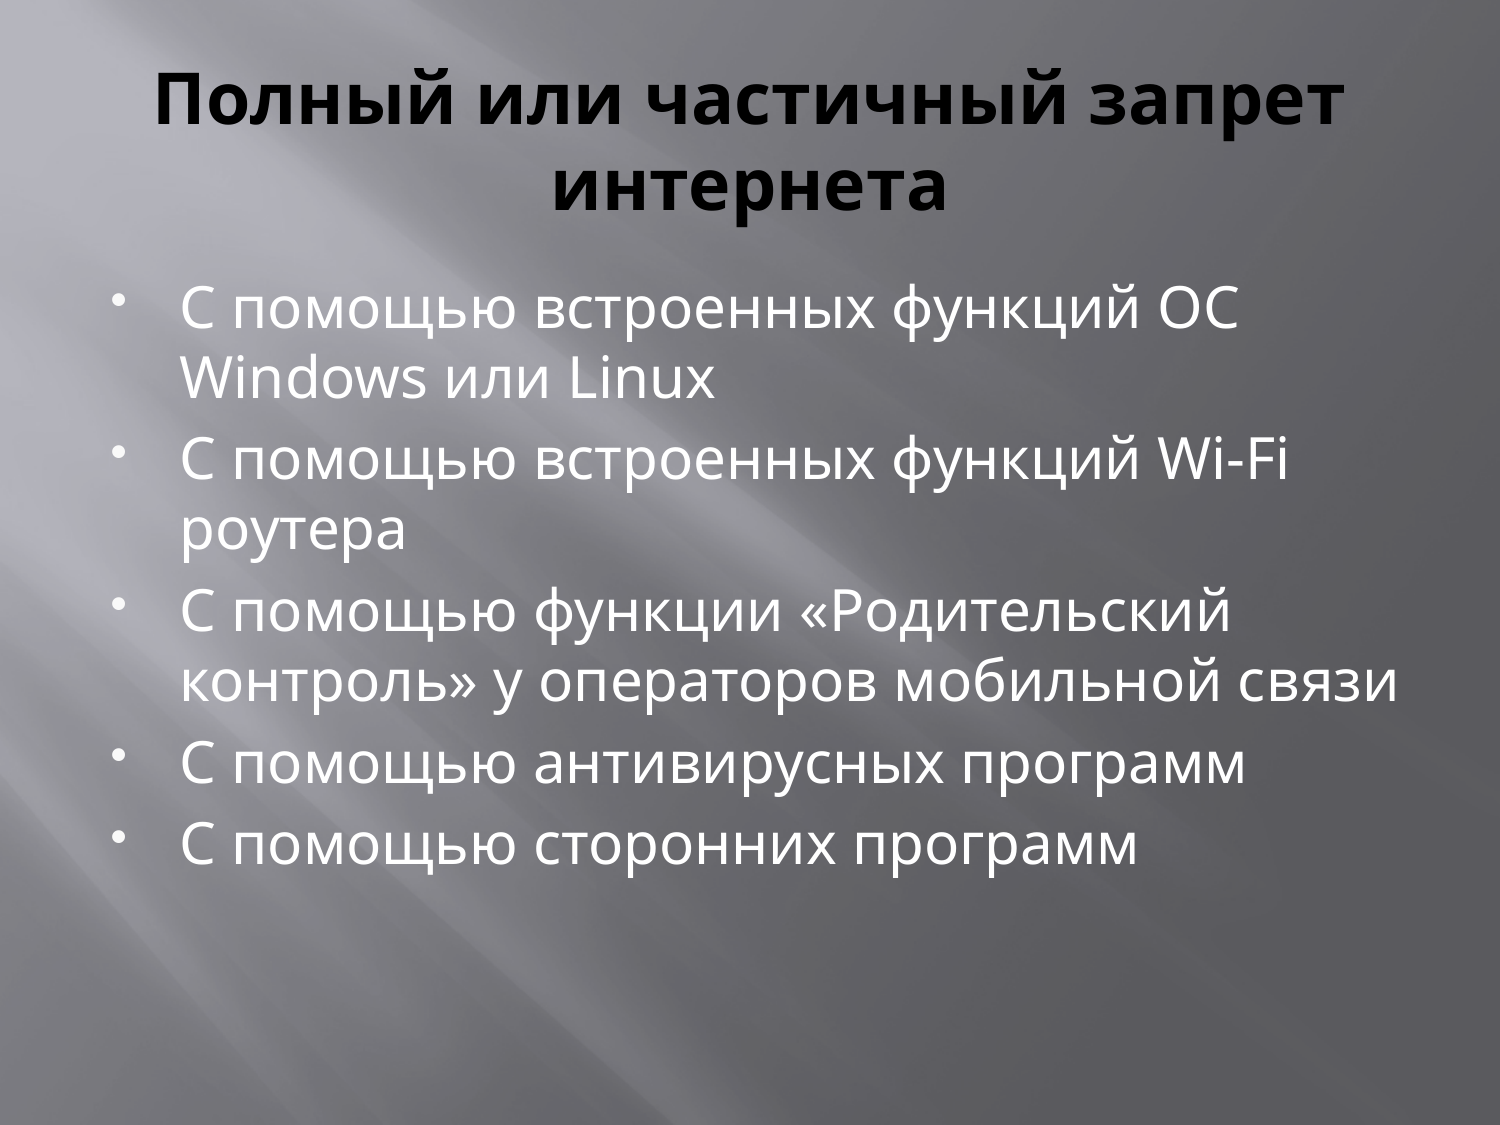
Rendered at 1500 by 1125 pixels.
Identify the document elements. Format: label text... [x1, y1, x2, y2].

list С помощью встроенных функций ОС Windows или Linux С помощью встроенных функций Wi-Fi роутера С помощью функции «Родительский контроль» у операторов мобильной связи С помощью антивирусных программ С помощью сторонних программ [75, 262, 1425, 1035]
title Полный или частичный запрет интернета [75, 45, 1425, 233]
